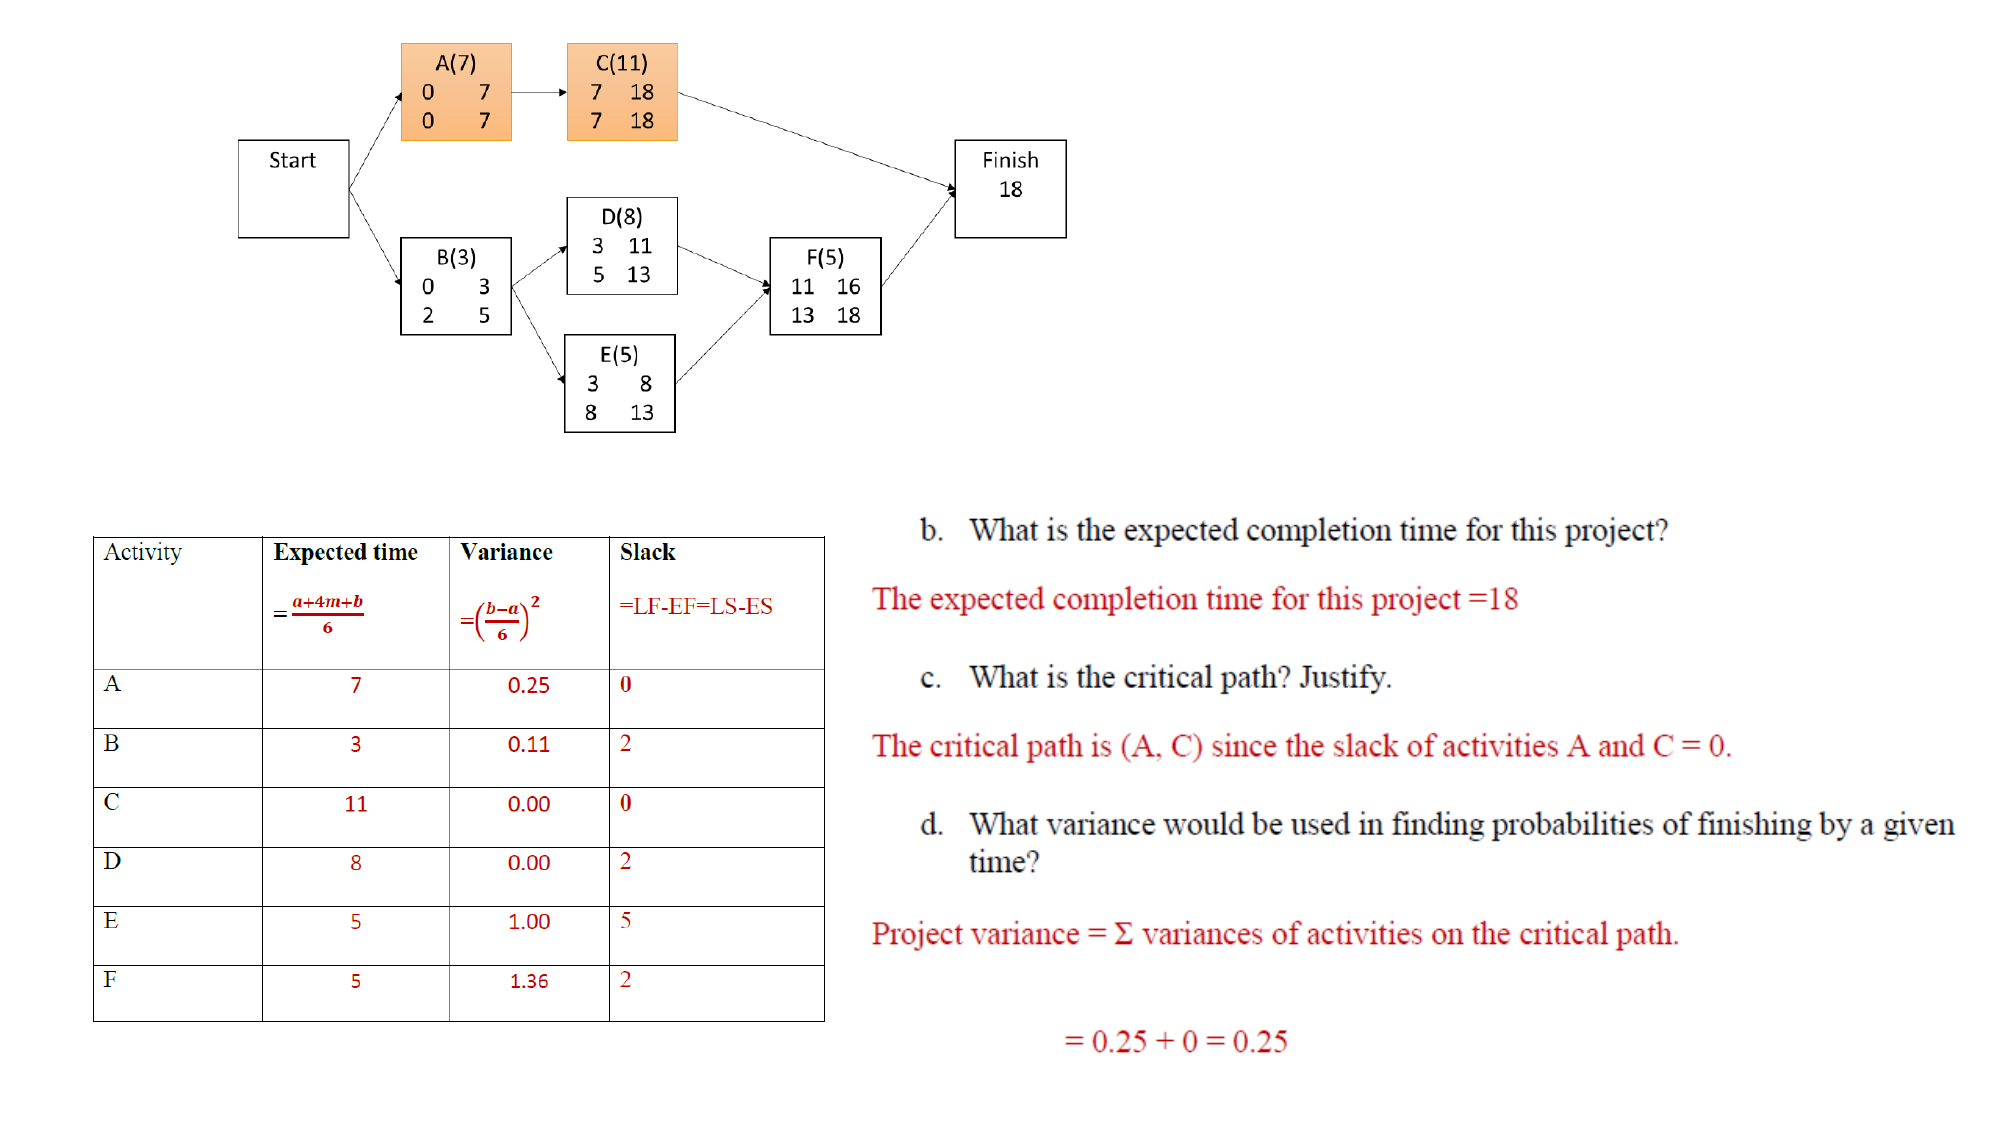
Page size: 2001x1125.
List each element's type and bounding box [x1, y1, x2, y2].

picture [208, 35, 1076, 447]
picture [83, 483, 1966, 1076]
